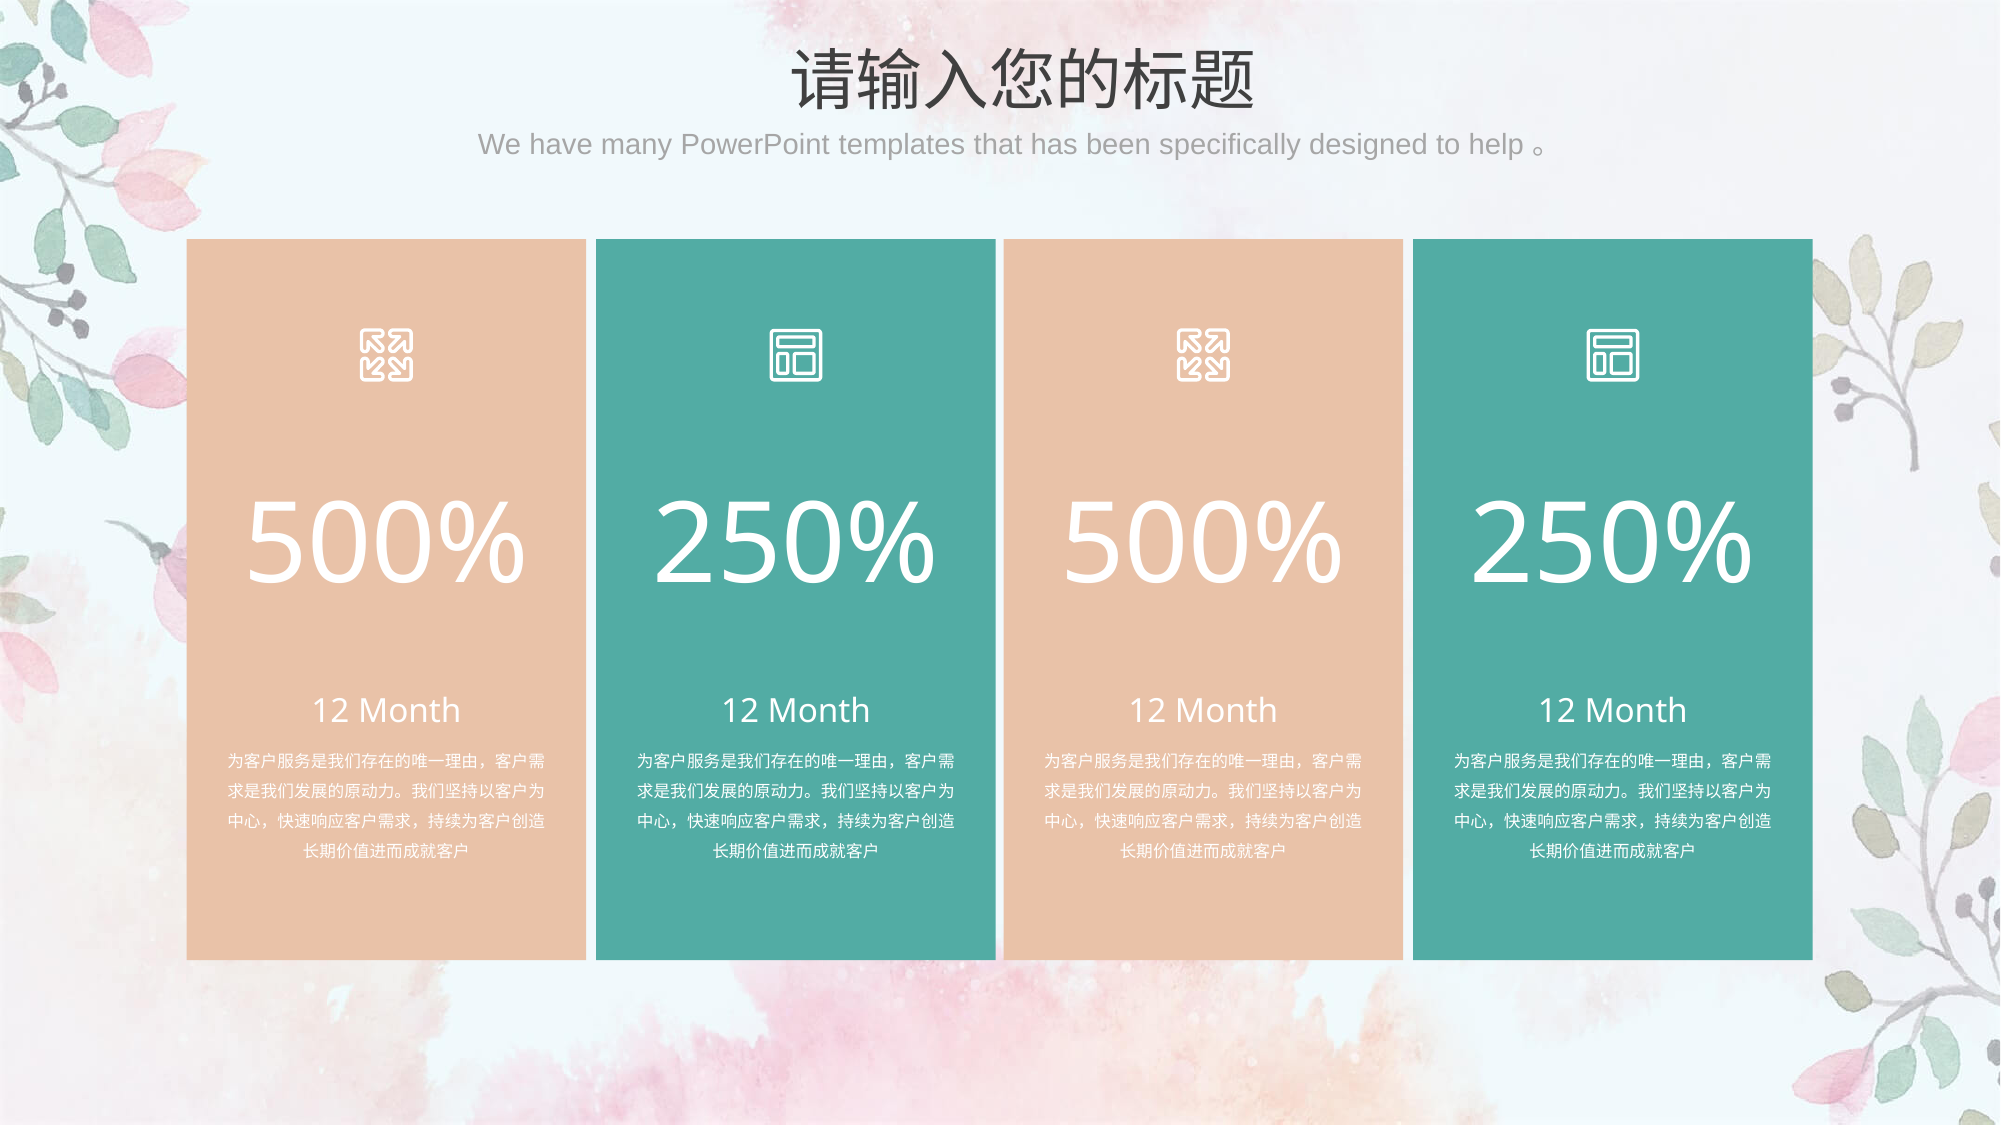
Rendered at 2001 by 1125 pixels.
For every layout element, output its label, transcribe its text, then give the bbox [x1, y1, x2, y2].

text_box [596, 239, 996, 961]
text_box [186, 239, 587, 961]
text_box We have many PowerPoint templates that has been specifically designed to help。 [463, 118, 1583, 168]
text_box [1003, 239, 1404, 961]
picture [0, 0, 2001, 1125]
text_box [1413, 239, 1813, 961]
text_box 请输入您的标题 [774, 30, 1272, 118]
